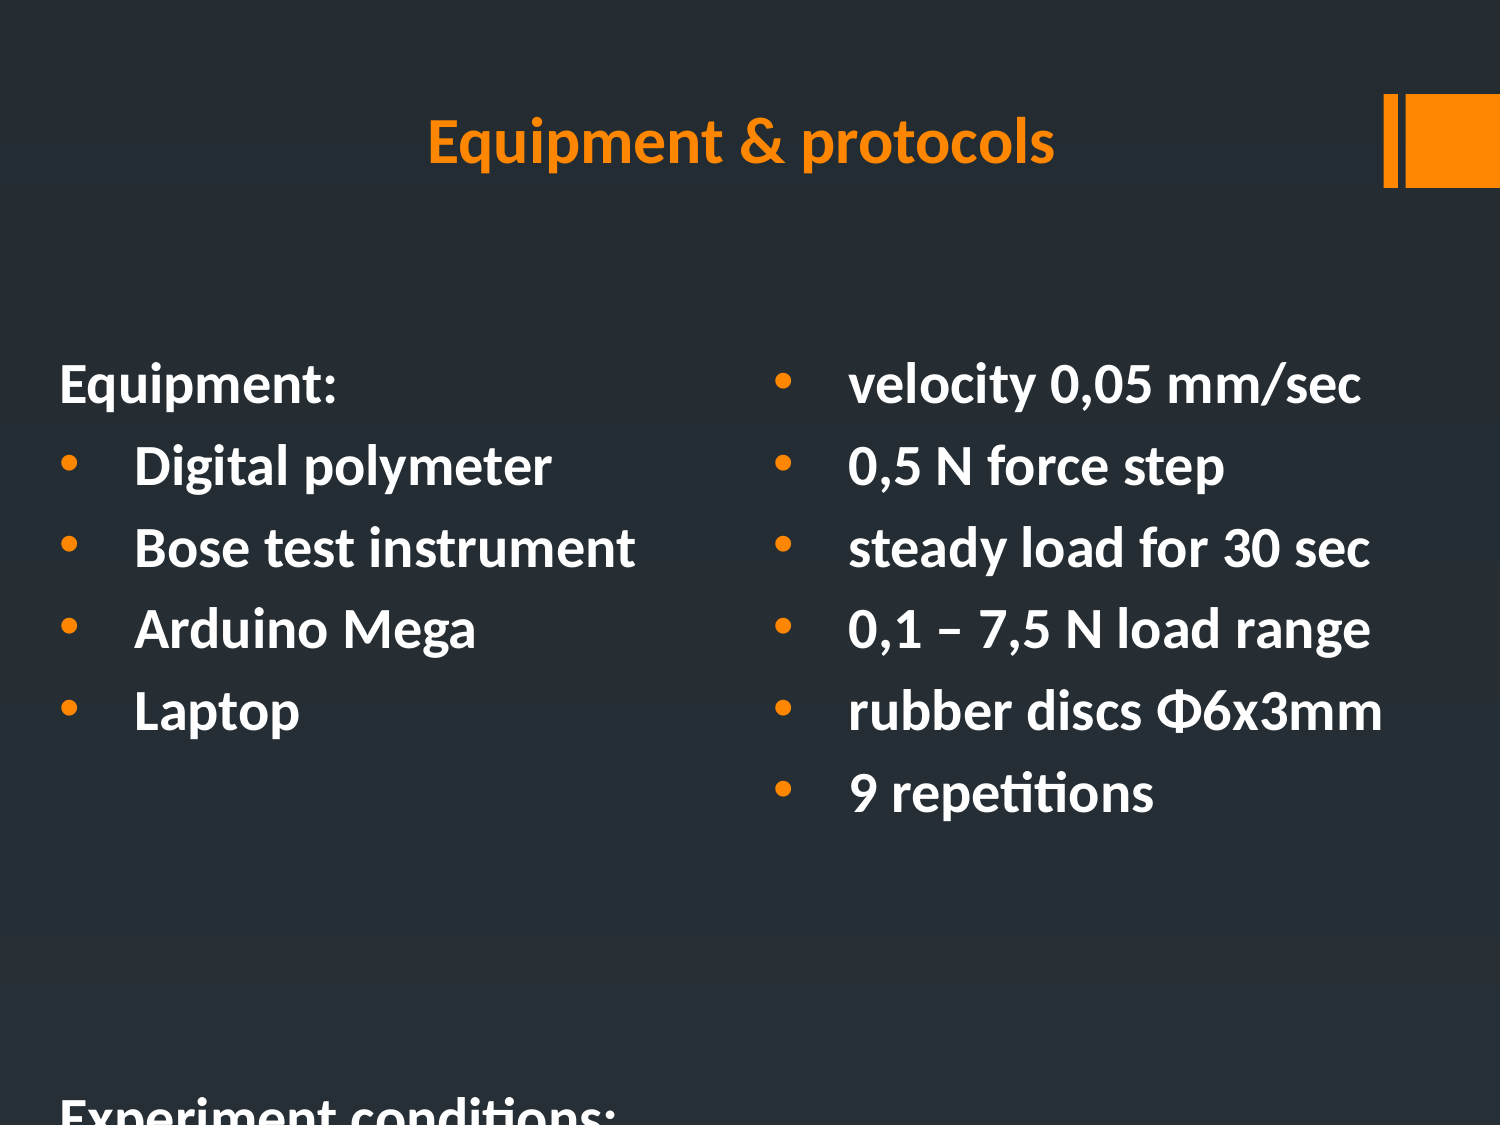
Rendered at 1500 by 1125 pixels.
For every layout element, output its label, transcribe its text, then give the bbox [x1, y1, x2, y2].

subtitle Equipment: Digital polymeter Bose test instrument Arduino Mega Laptop Experiment conditions: velocity 0,05 mm/sec 0,5 Ν force step steady load for 30 sec 0,1 – 7,5 N load range rubber discs Φ6x3mm 9 repetitions [44, 338, 1500, 1125]
title Equipment & protocols [41, 90, 1442, 279]
